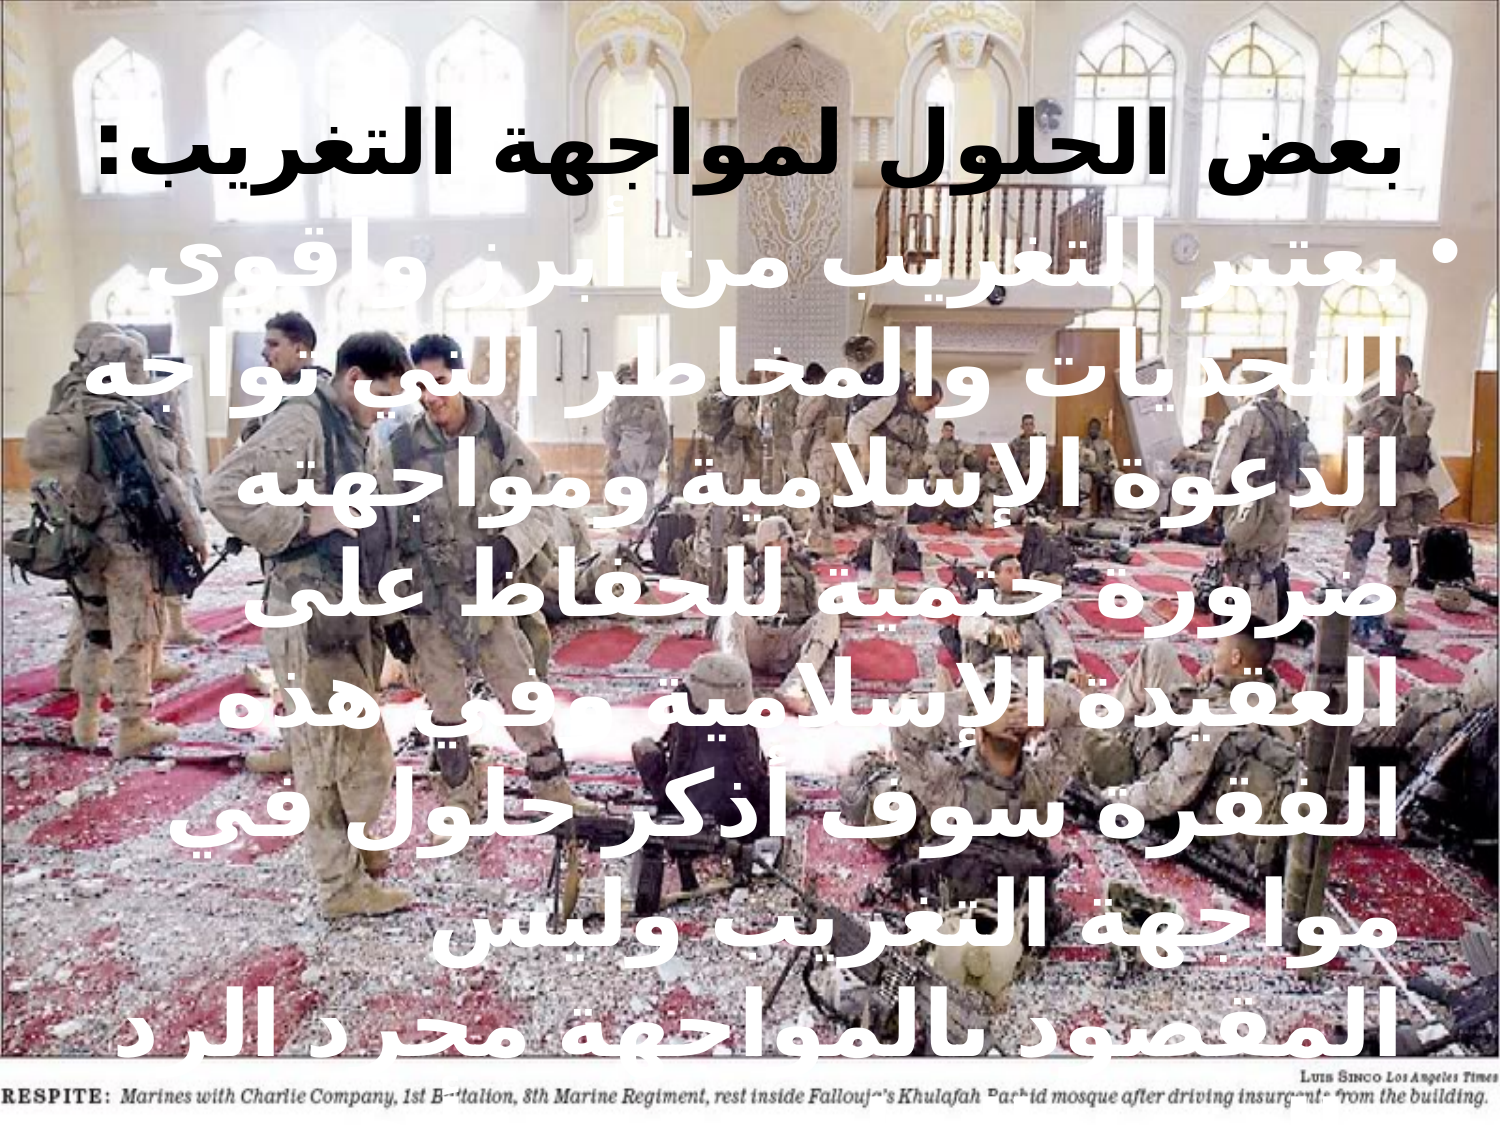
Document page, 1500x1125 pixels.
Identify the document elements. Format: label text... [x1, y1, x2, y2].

list يعتبر التغريب من أبرز وأقوى التحديات والمخاطر التي تواجه الدعوة الإسلامية ومواجهته ضرورة حتمية للحفاظ على العقيدة الإسلامية وفي هذه الفقرة سوف أذكر حلول في مواجهة التغريب وليس المقصود بالمواجهة مجرد الرد والنقد فالبناء يعد من أهم عناصر المواجهة وهذه الحلول هي: [0, 187, 1477, 1102]
picture [0, 0, 1500, 1125]
title بعض الحلول لمواجهة التغريب: [75, 45, 1425, 187]
